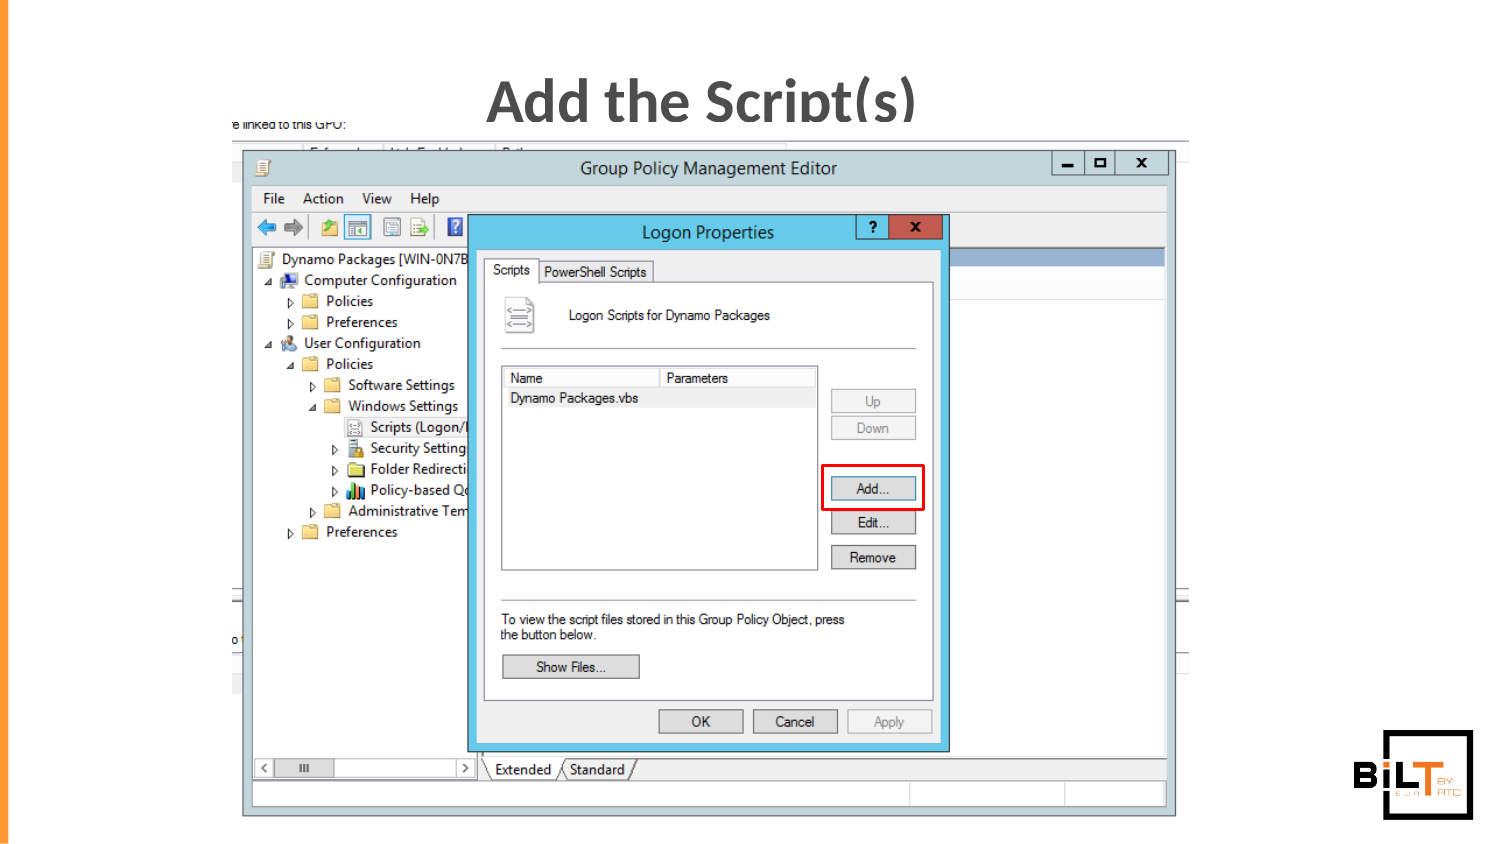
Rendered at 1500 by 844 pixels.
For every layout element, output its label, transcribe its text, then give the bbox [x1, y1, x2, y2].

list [232, 122, 1189, 827]
picture [1347, 721, 1483, 827]
title Add the Script(s) [75, 52, 1330, 175]
